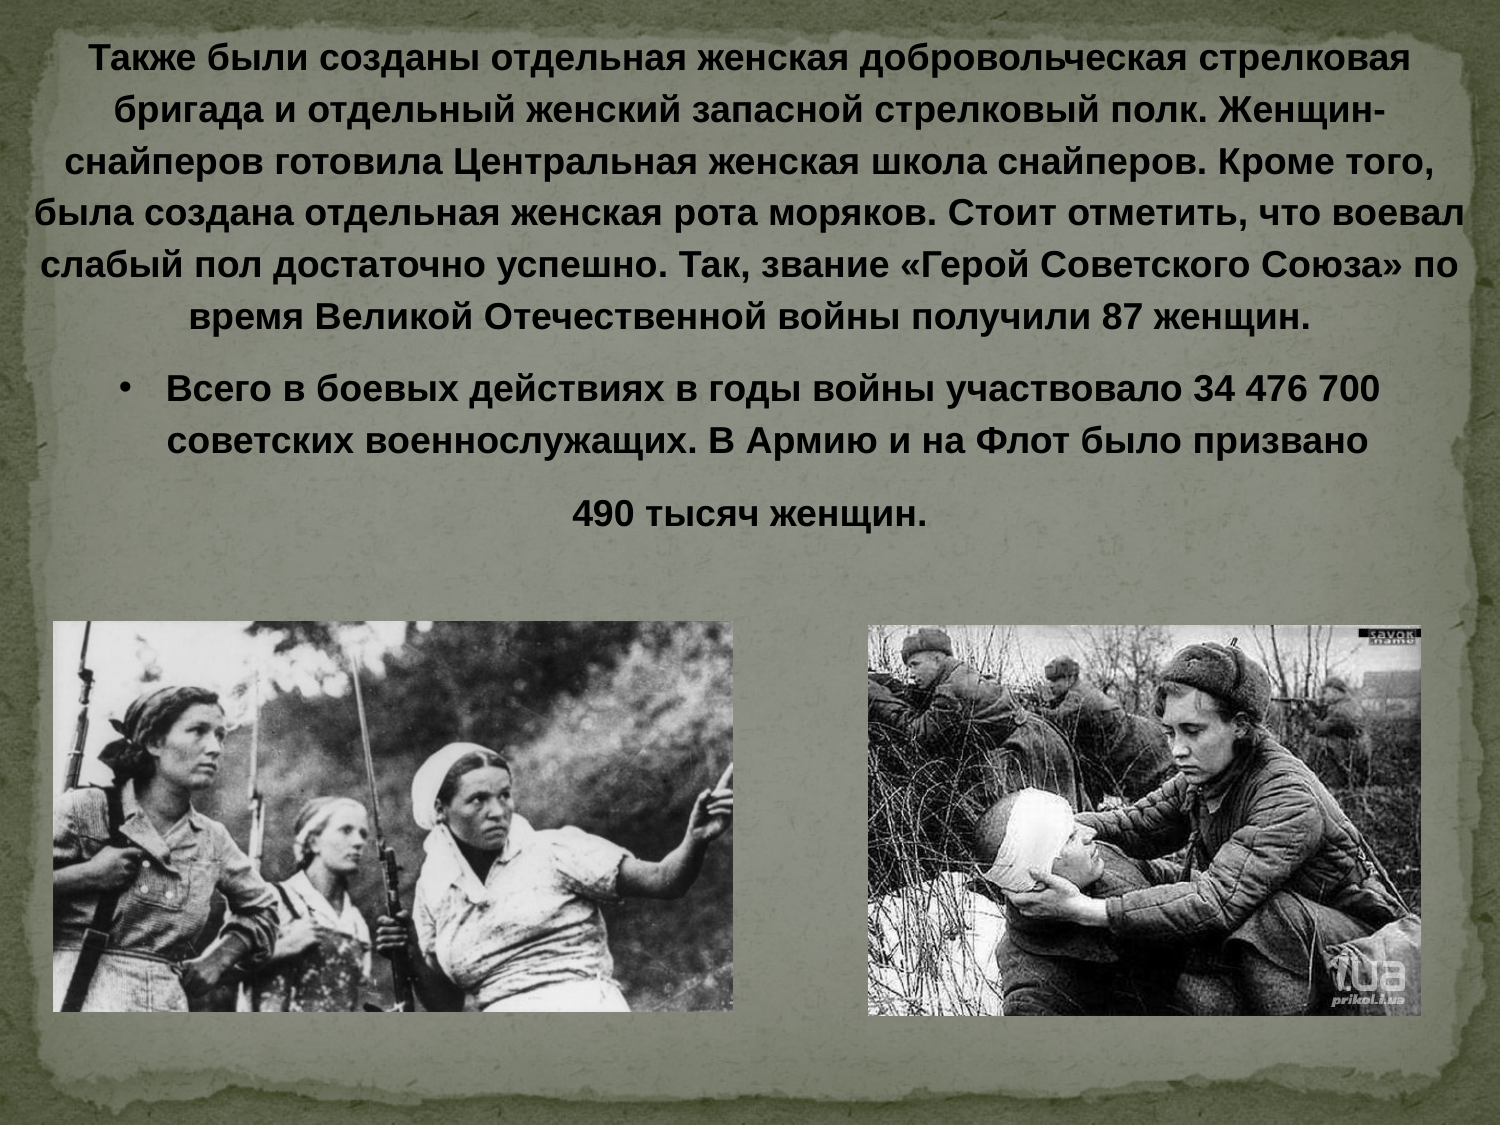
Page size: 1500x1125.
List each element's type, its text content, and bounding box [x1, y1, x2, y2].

picture [53, 621, 733, 1012]
picture [868, 625, 1421, 1016]
text_box Также были созданы отдельная женская добровольческая стрелковая бригада и отдельный женский запасной стрелковый полк. Женщин-снайперов готовила Центральная женская школа снайперов. Кроме того, была создана отдельная женская рота моряков. Стоит отметить, что воевал слабый пол достаточно успешно. Так, звание «Герой Советского Союза» по время Великой Отечественной войны получили 87 женщин. Всего в боевых действиях в годы войны участвовало 34 476 700 советских военнослужащих. В Армию и на Флот было призвано 490 тысяч женщин. [17, 19, 1483, 542]
